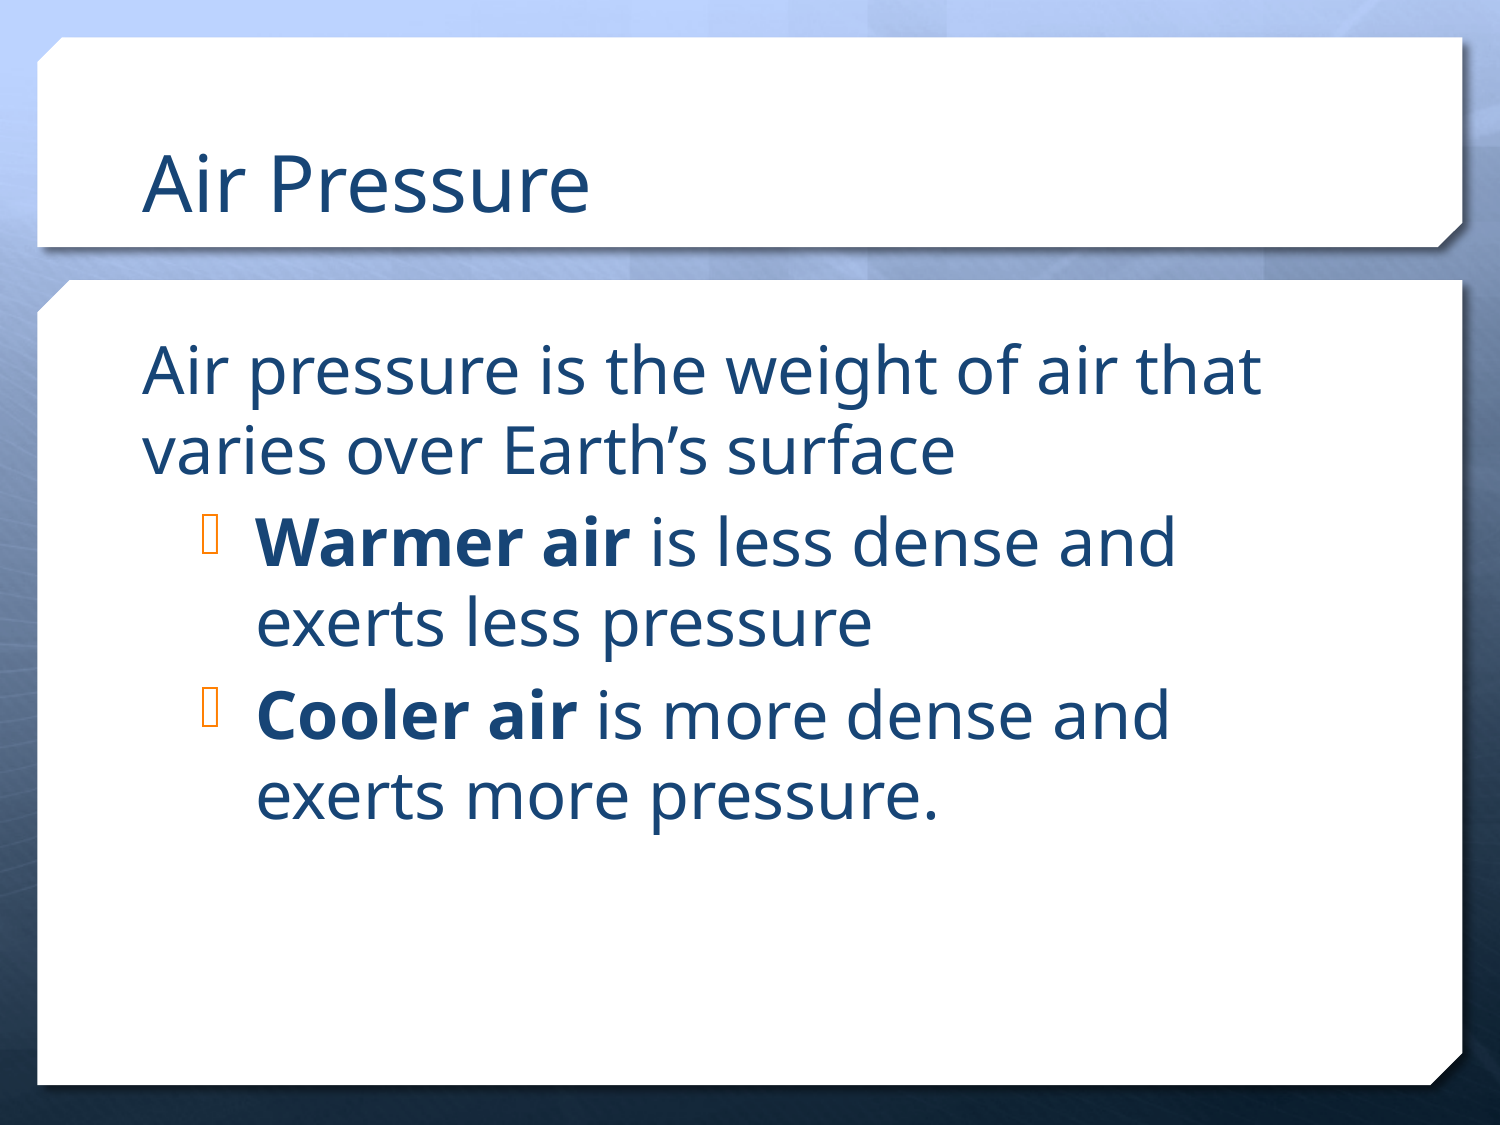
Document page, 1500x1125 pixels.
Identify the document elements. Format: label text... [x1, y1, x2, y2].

title Air Pressure [127, 48, 1372, 236]
list Air pressure is the weight of air that varies over Earth’s surface Warmer air is less dense and exerts less pressure Cooler air is more dense and exerts more pressure. [127, 319, 1372, 978]
